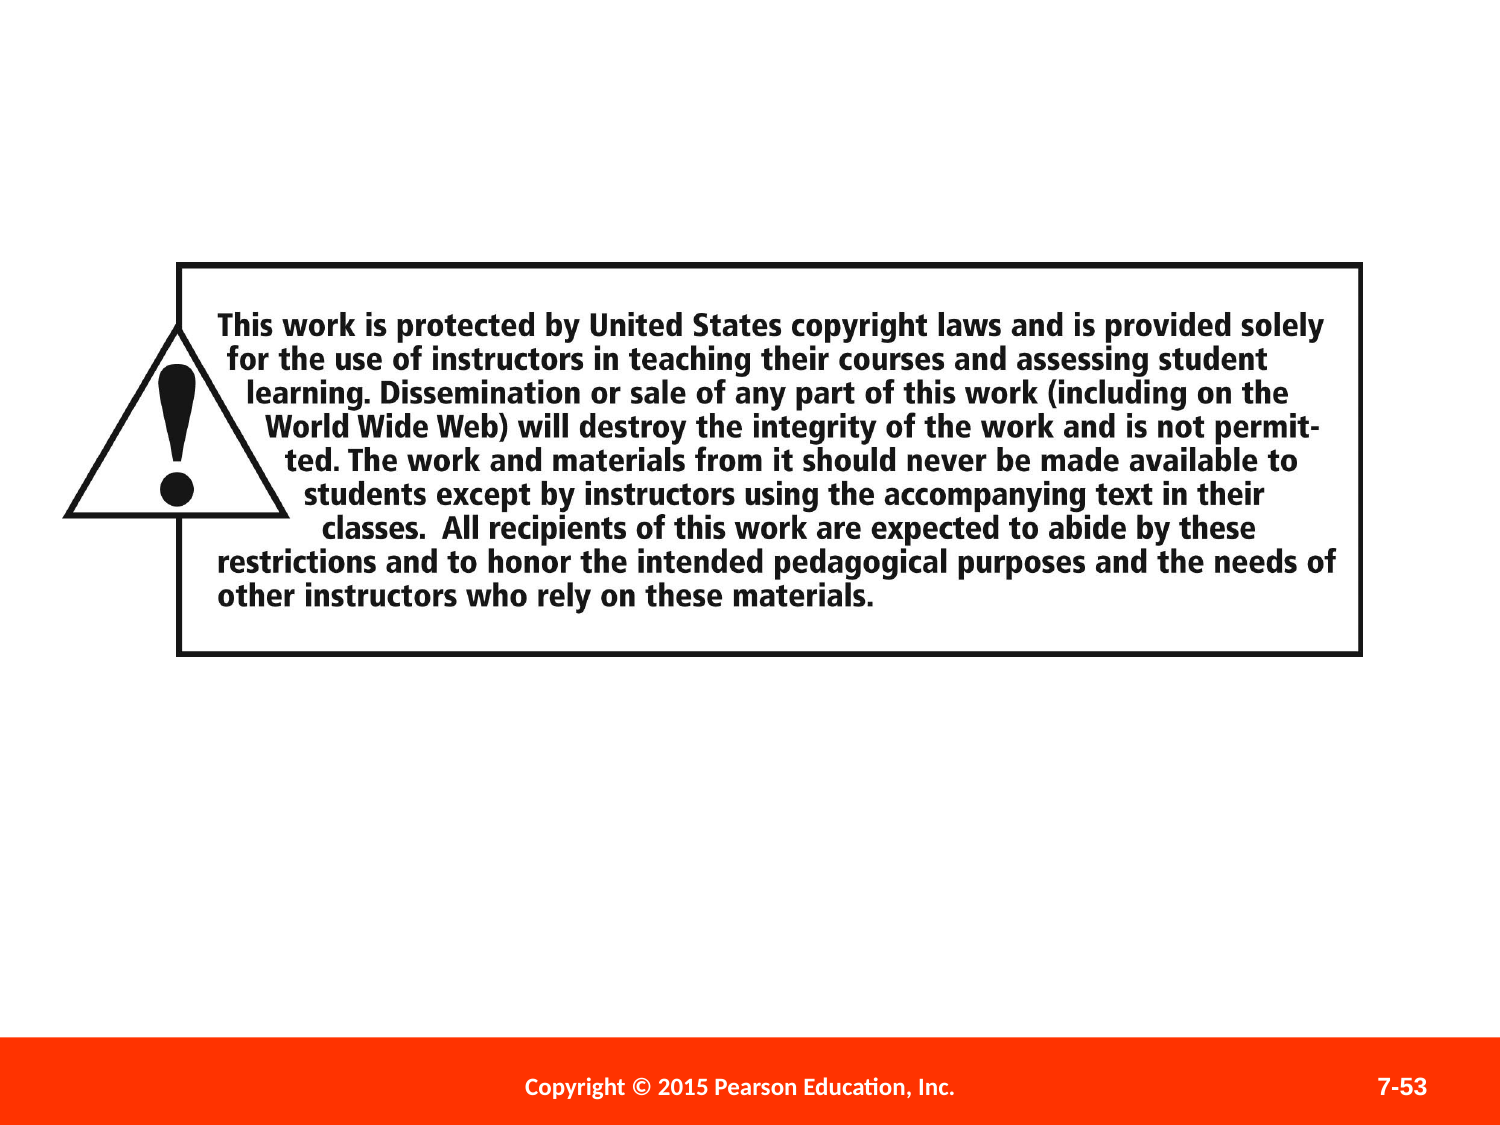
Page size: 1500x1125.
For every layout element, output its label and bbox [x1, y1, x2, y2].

picture [62, 262, 1363, 657]
